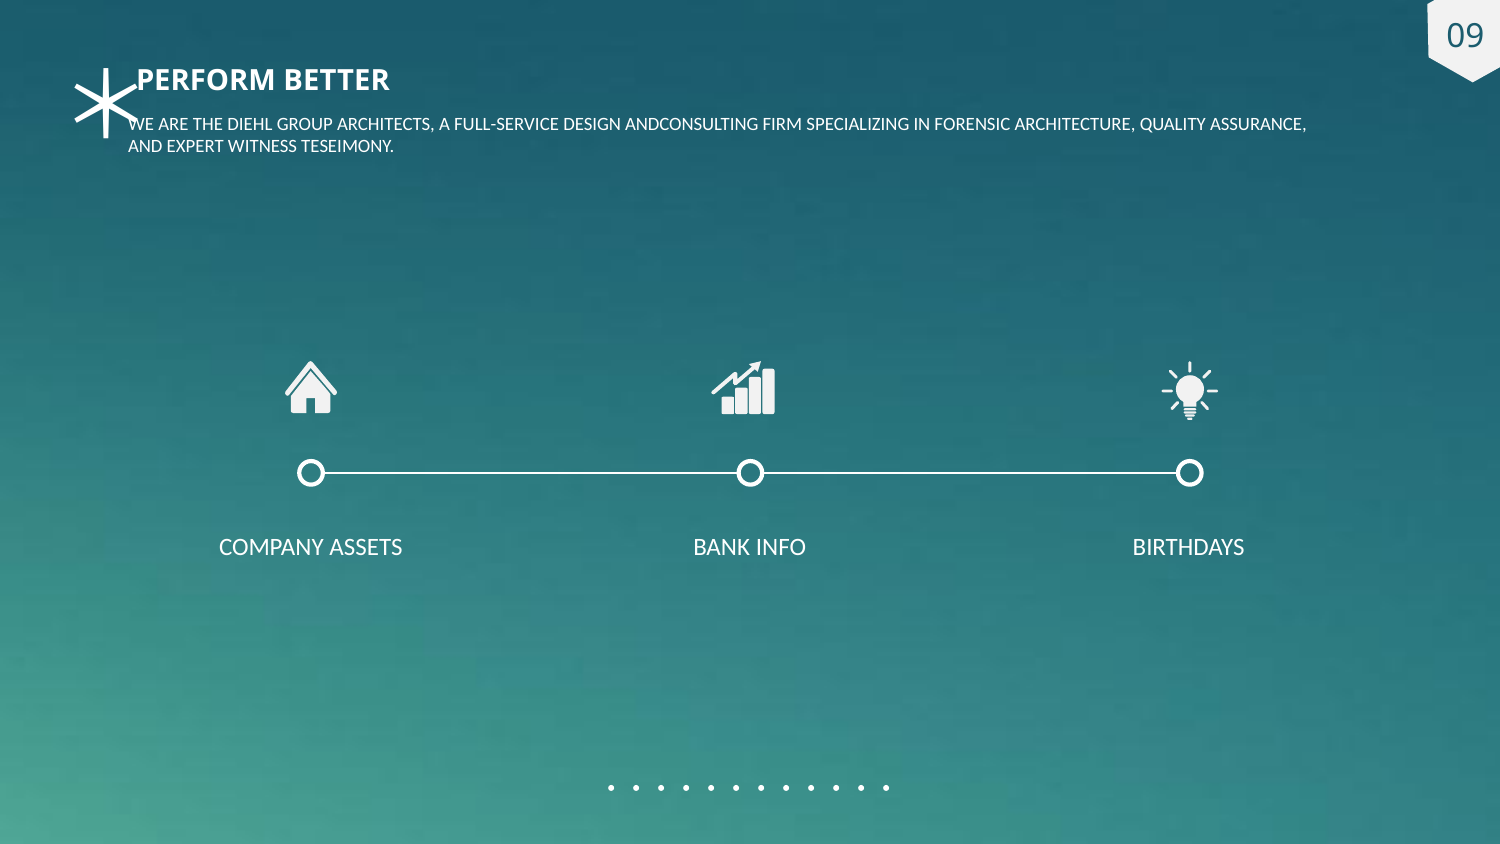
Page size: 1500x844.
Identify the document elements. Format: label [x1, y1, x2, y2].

picture [0, 0, 1500, 844]
text_box [710, 360, 775, 415]
text_box [284, 360, 338, 414]
text_box [608, 784, 890, 792]
text_box [1161, 360, 1219, 421]
text_box [299, 460, 1202, 485]
text_box [12, 38, 413, 166]
